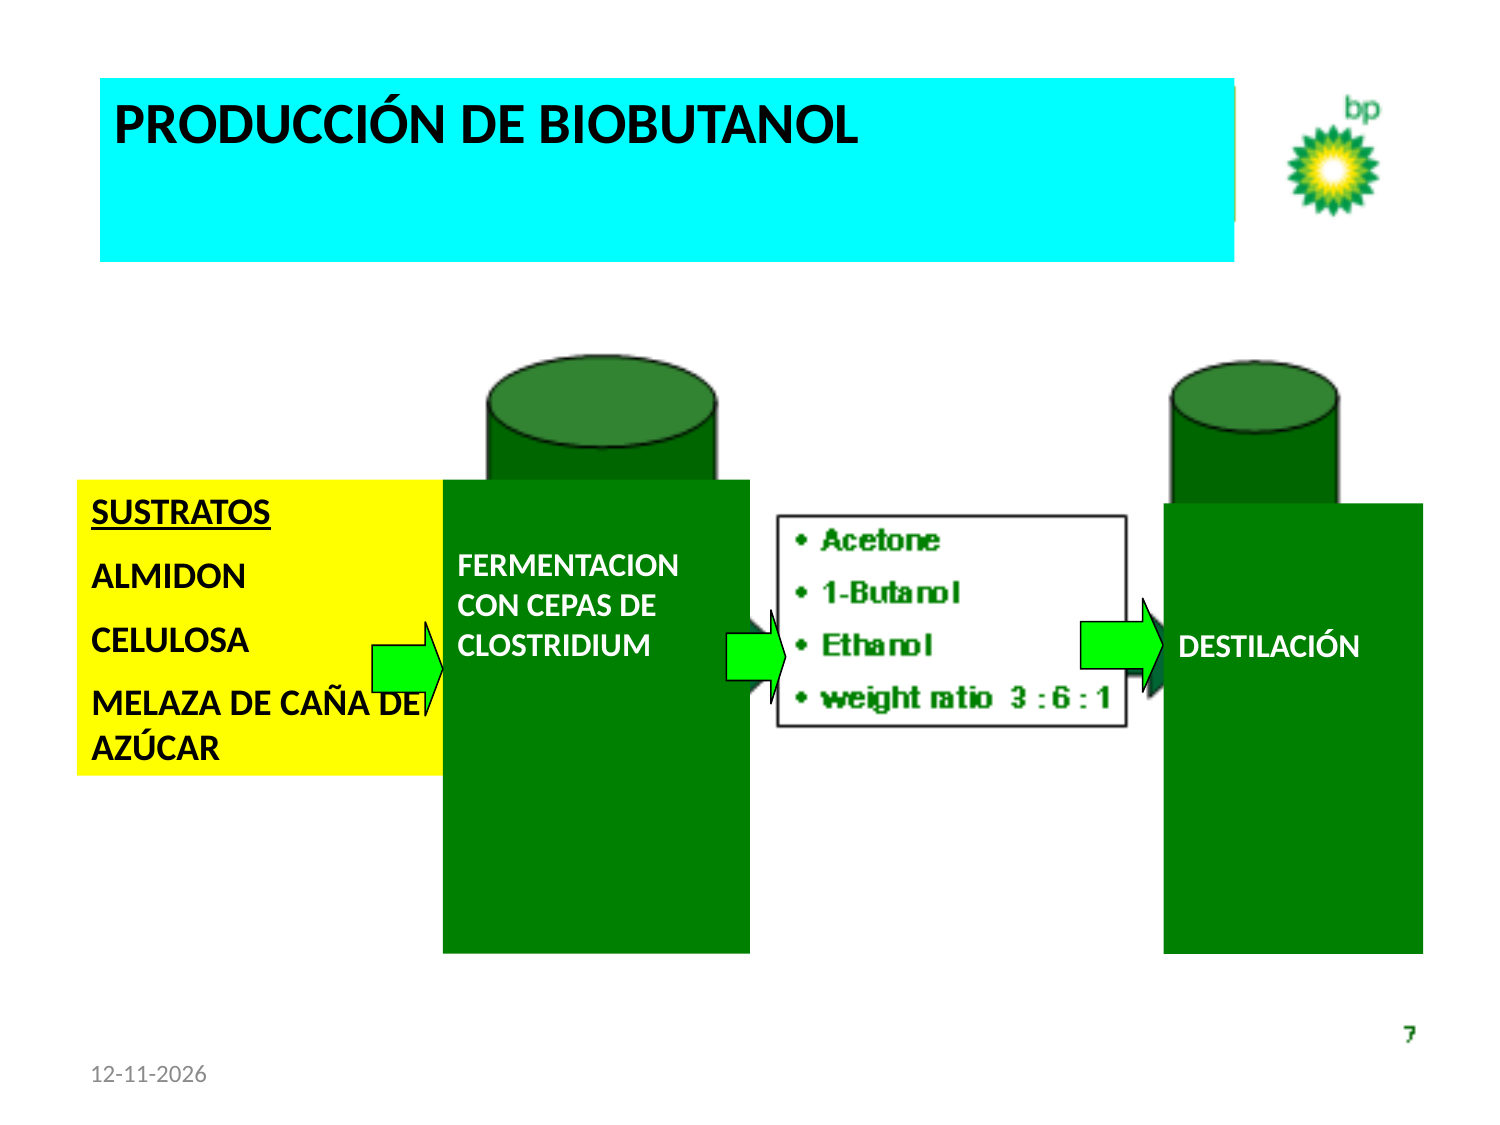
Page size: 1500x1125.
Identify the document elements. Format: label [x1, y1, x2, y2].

text_box [76, 479, 1424, 980]
slide_number [75, 1042, 425, 1103]
picture [99, 54, 1427, 1050]
